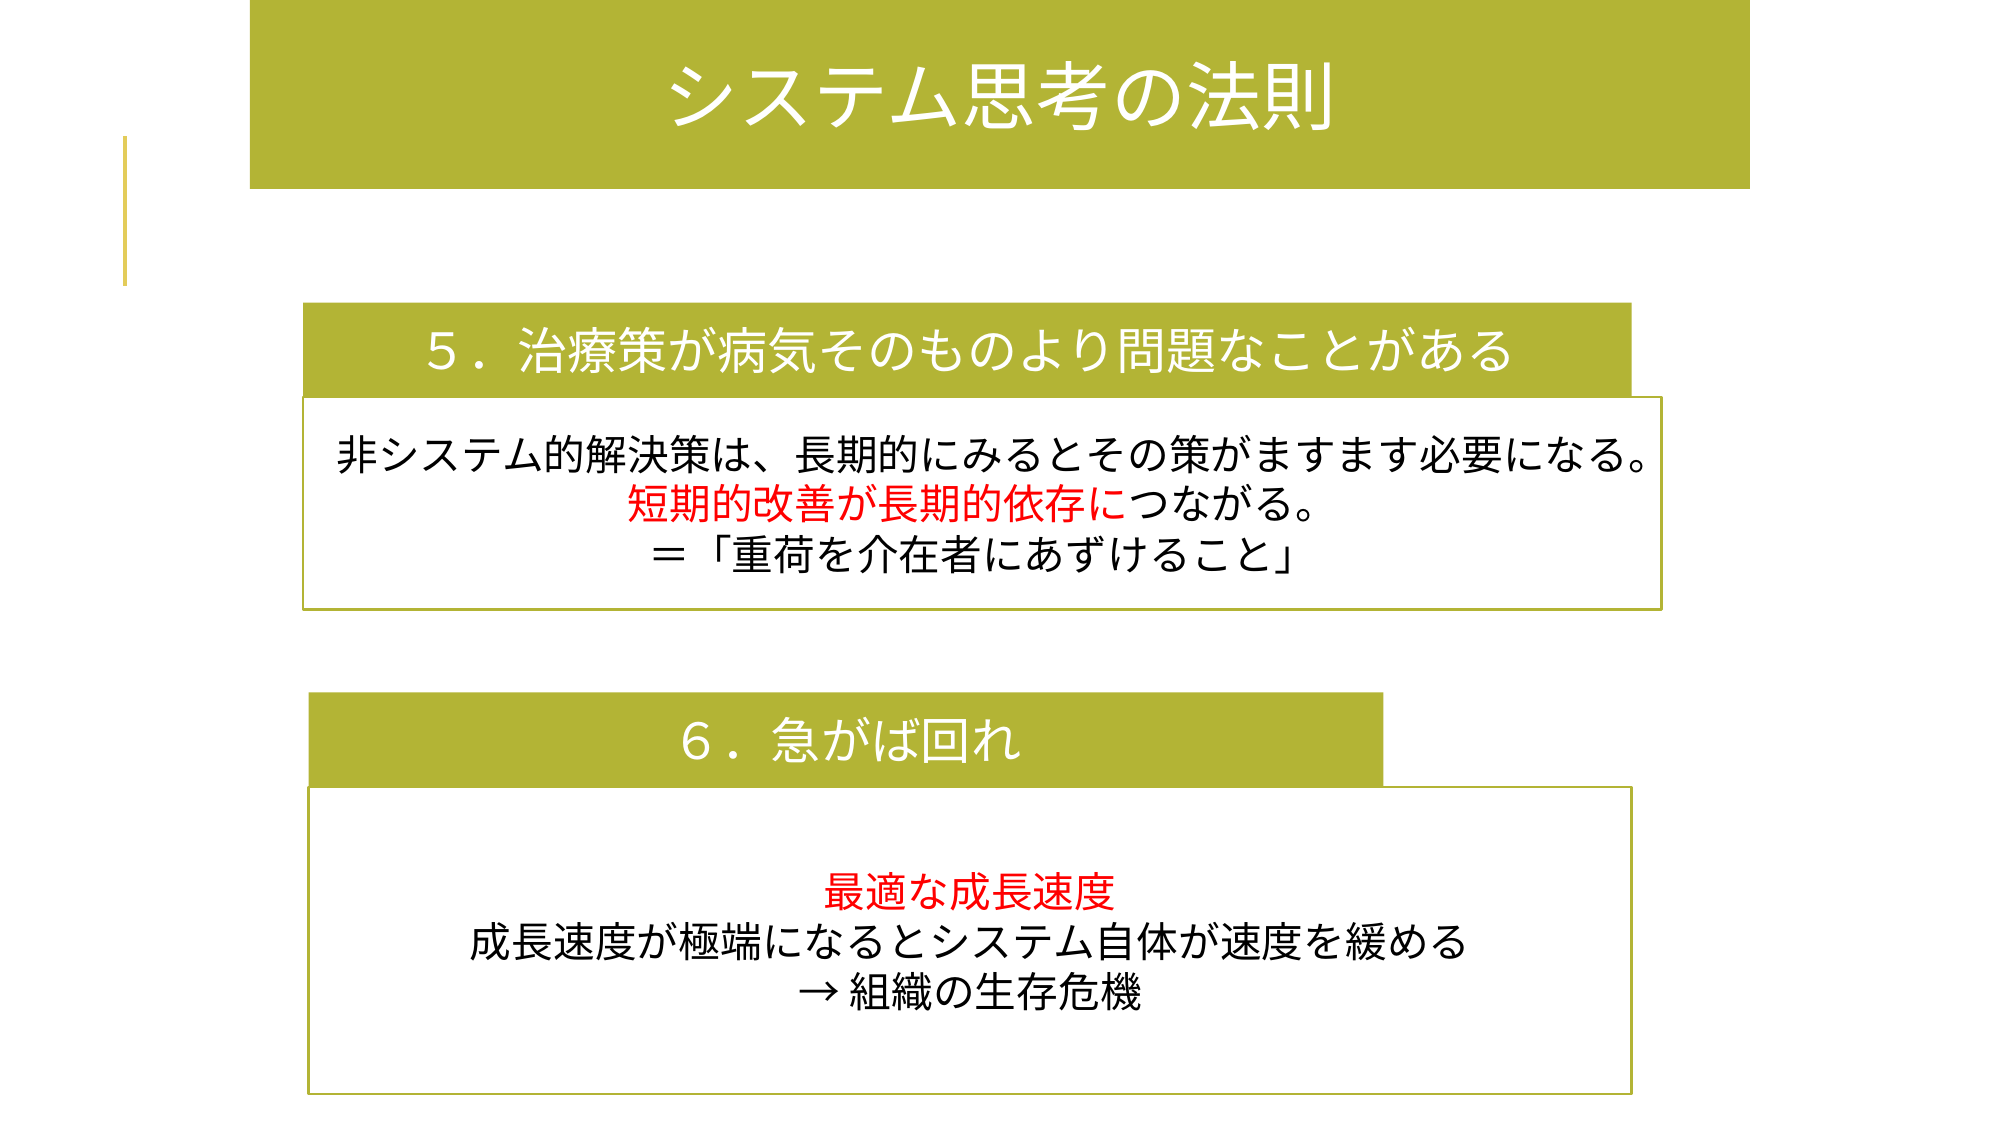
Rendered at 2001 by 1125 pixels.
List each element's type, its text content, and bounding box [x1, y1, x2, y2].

text_box システム思考の法則 [249, 0, 1751, 190]
text_box 最適な成長速度 成長速度が極端になるとシステム自体が速度を緩める →組織の生存危機 [307, 786, 1633, 1095]
text_box ５．治療策が病気そのものより問題なことがある [302, 301, 1633, 398]
text_box ６．急がば回れ [307, 691, 1385, 786]
text_box 非システム的解決策は、長期的にみるとその策がますます必要になる。 短期的改善が長期的依存につながる。 ＝「重荷を介在者にあずけること」 [302, 396, 1663, 611]
